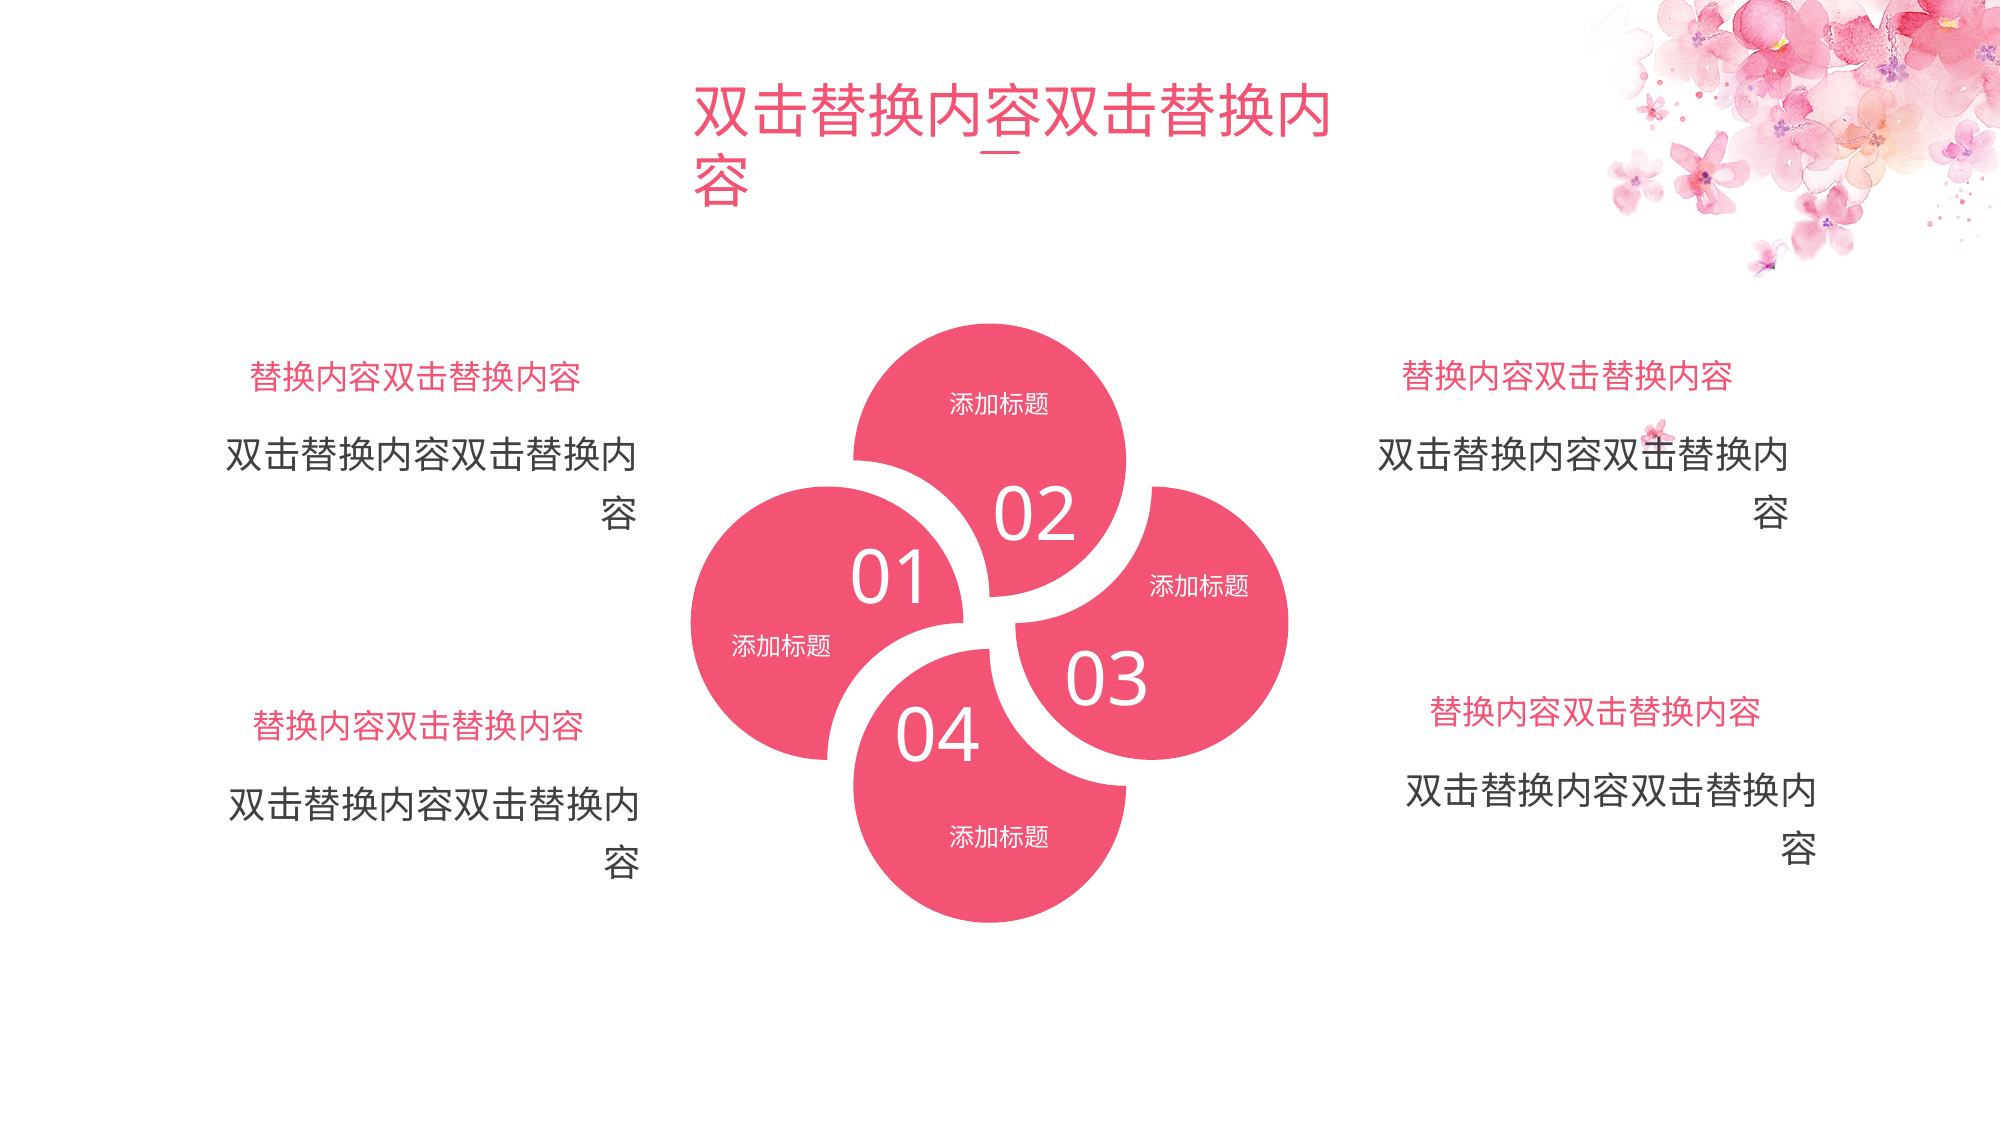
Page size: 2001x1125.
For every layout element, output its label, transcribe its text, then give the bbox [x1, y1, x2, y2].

picture [1571, 0, 2000, 459]
text_box 双击替换内容双击替换内容 [678, 66, 1363, 222]
text_box 02 [978, 458, 1094, 563]
text_box 双击替换内容双击替换内容 [213, 759, 656, 892]
text_box 替换内容双击替换内容 [159, 697, 600, 753]
text_box 替换内容双击替换内容 [1336, 683, 1777, 739]
text_box [951, 565, 964, 624]
text_box [985, 563, 1080, 597]
text_box [1015, 486, 1289, 760]
text_box 添加标题 [716, 623, 847, 668]
text_box [690, 486, 935, 760]
text_box 替换内容双击替换内容 [156, 348, 597, 404]
text_box [853, 690, 1127, 923]
text_box 双击替换内容双击替换内容 [1362, 409, 1805, 542]
text_box 替换内容双击替换内容 [1308, 347, 1571, 403]
text_box [905, 648, 993, 678]
text_box 添加标题 [934, 381, 1065, 427]
text_box [853, 323, 1127, 549]
text_box 添加标题 [934, 814, 1065, 860]
text_box 双击替换内容双击替换内容 [1390, 746, 1833, 878]
text_box 04 [879, 678, 996, 784]
text_box 添加标题 [1135, 563, 1265, 609]
text_box 双击替换内容双击替换内容 [210, 410, 653, 543]
text_box 01 [834, 520, 951, 626]
text_box 03 [1049, 623, 1166, 728]
